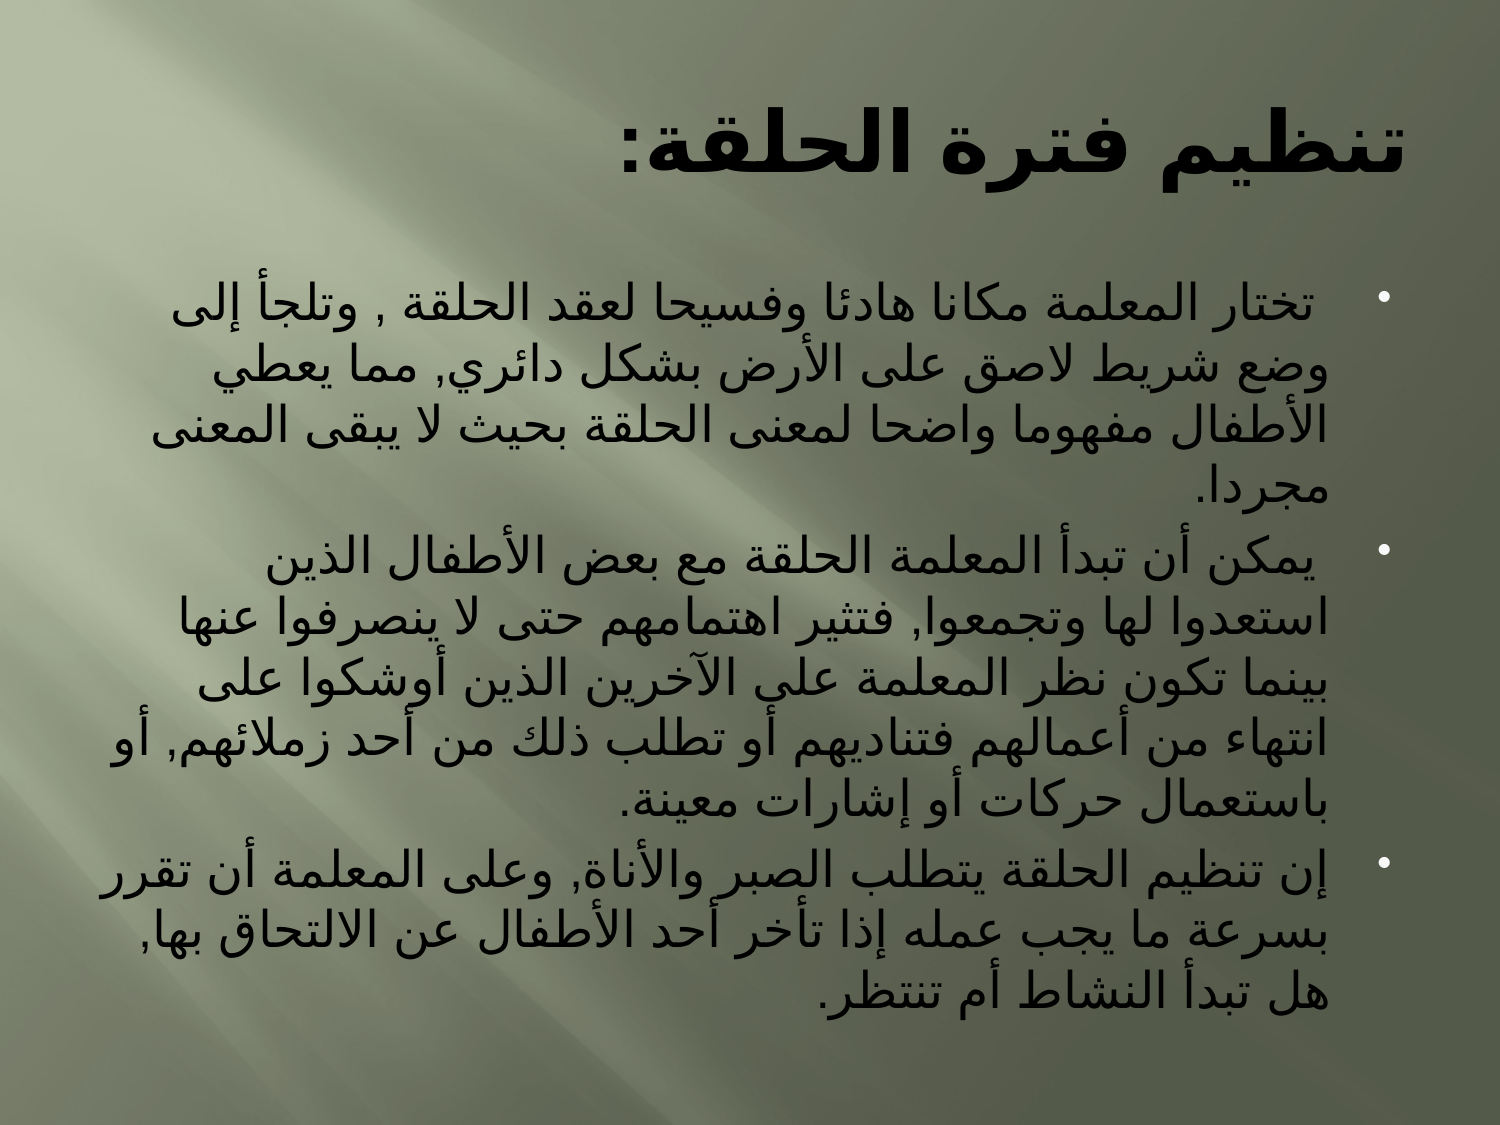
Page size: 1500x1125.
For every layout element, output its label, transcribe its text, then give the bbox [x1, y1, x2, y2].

list تختار المعلمة مكانا هادئا وفسيحا لعقد الحلقة , وتلجأ إلى وضع شريط لاصق على الأرض بشكل دائري, مما يعطي الأطفال مفهوما واضحا لمعنى الحلقة بحيث لا يبقى المعنى مجردا. يمكن أن تبدأ المعلمة الحلقة مع بعض الأطفال الذين استعدوا لها وتجمعوا, فتثير اهتمامهم حتى لا ينصرفوا عنها بينما تكون نظر المعلمة على الآخرين الذين أوشكوا على انتهاء من أعمالهم فتناديهم أو تطلب ذلك من أحد زملائهم, أو باستعمال حركات أو إشارات معينة. إن تنظيم الحلقة يتطلب الصبر والأناة, وعلى المعلمة أن تقرر بسرعة ما يجب عمله إذا تأخر أحد الأطفال عن الالتحاق بها, هل تبدأ النشاط أم تنتظر. [74, 262, 1426, 1036]
title تنظيم فترة الحلقة: [75, 45, 1425, 233]
